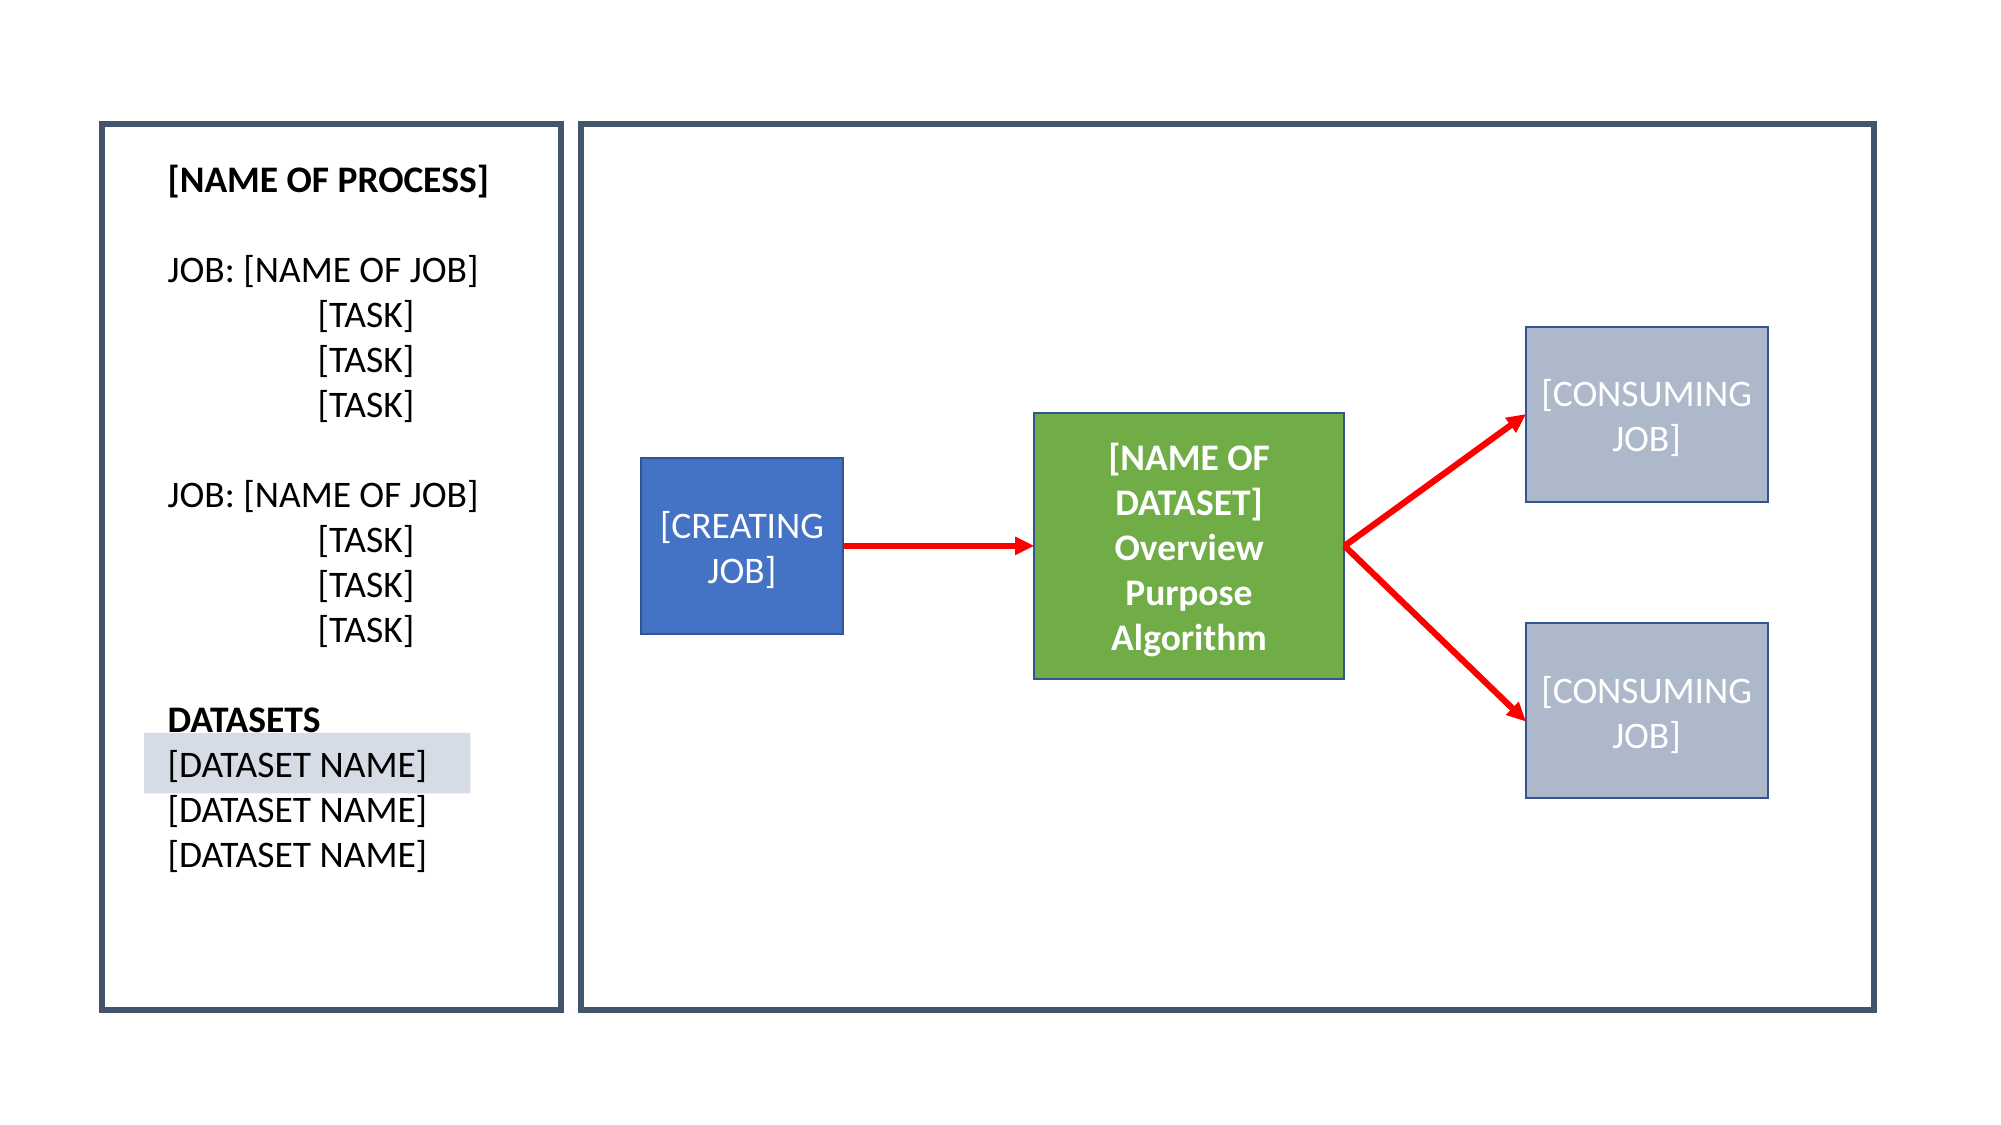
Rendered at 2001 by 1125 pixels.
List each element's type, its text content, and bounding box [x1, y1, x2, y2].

text_box [CONSUMING JOB] [1525, 326, 1769, 503]
text_box [CONSUMING JOB] [1525, 622, 1769, 799]
text_box [NAME OF DATASET] Overview Purpose Algorithm [1033, 412, 1345, 680]
text_box [144, 732, 153, 794]
text_box [580, 123, 1875, 1011]
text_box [1344, 414, 1526, 545]
text_box [NAME OF PROCESS] JOB: [NAME OF JOB] [TASK] [TASK] [TASK] JOB: [NAME OF JOB] [TASK] [TASK] [TASK] DATASETS [DATASET NAME] [DATASET NAME] [DATASET NAME] [153, 147, 510, 928]
text_box [101, 123, 562, 1011]
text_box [1344, 545, 1526, 722]
text_box [CREATINGJOB] [640, 457, 844, 635]
